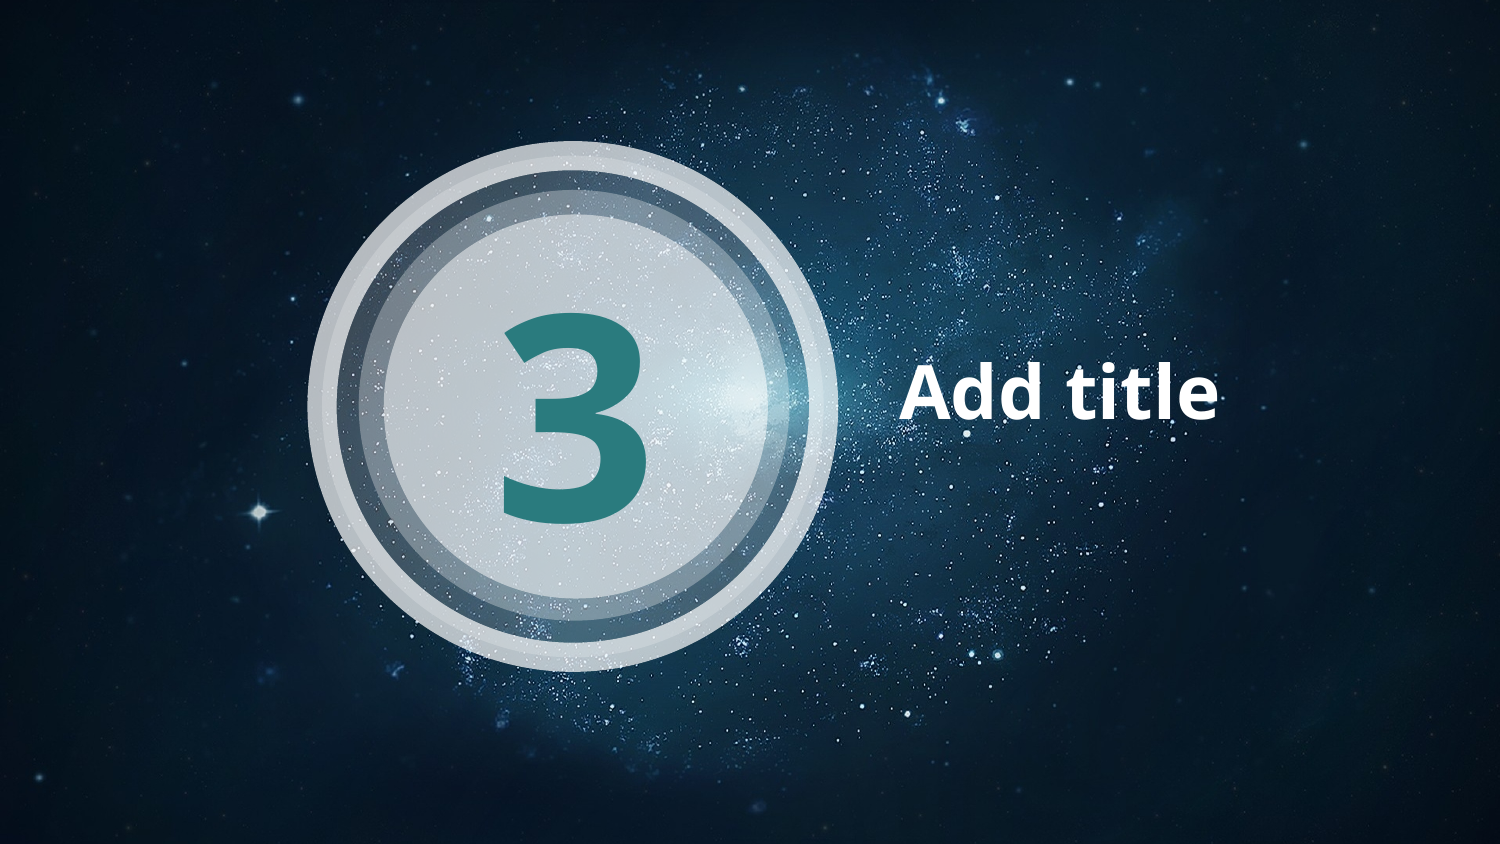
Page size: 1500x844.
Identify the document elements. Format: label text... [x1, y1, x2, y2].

text_box Add title [884, 337, 1236, 443]
text_box [356, 187, 792, 623]
picture [0, 0, 1500, 844]
text_box 3 [381, 212, 770, 601]
text_box [319, 153, 826, 660]
